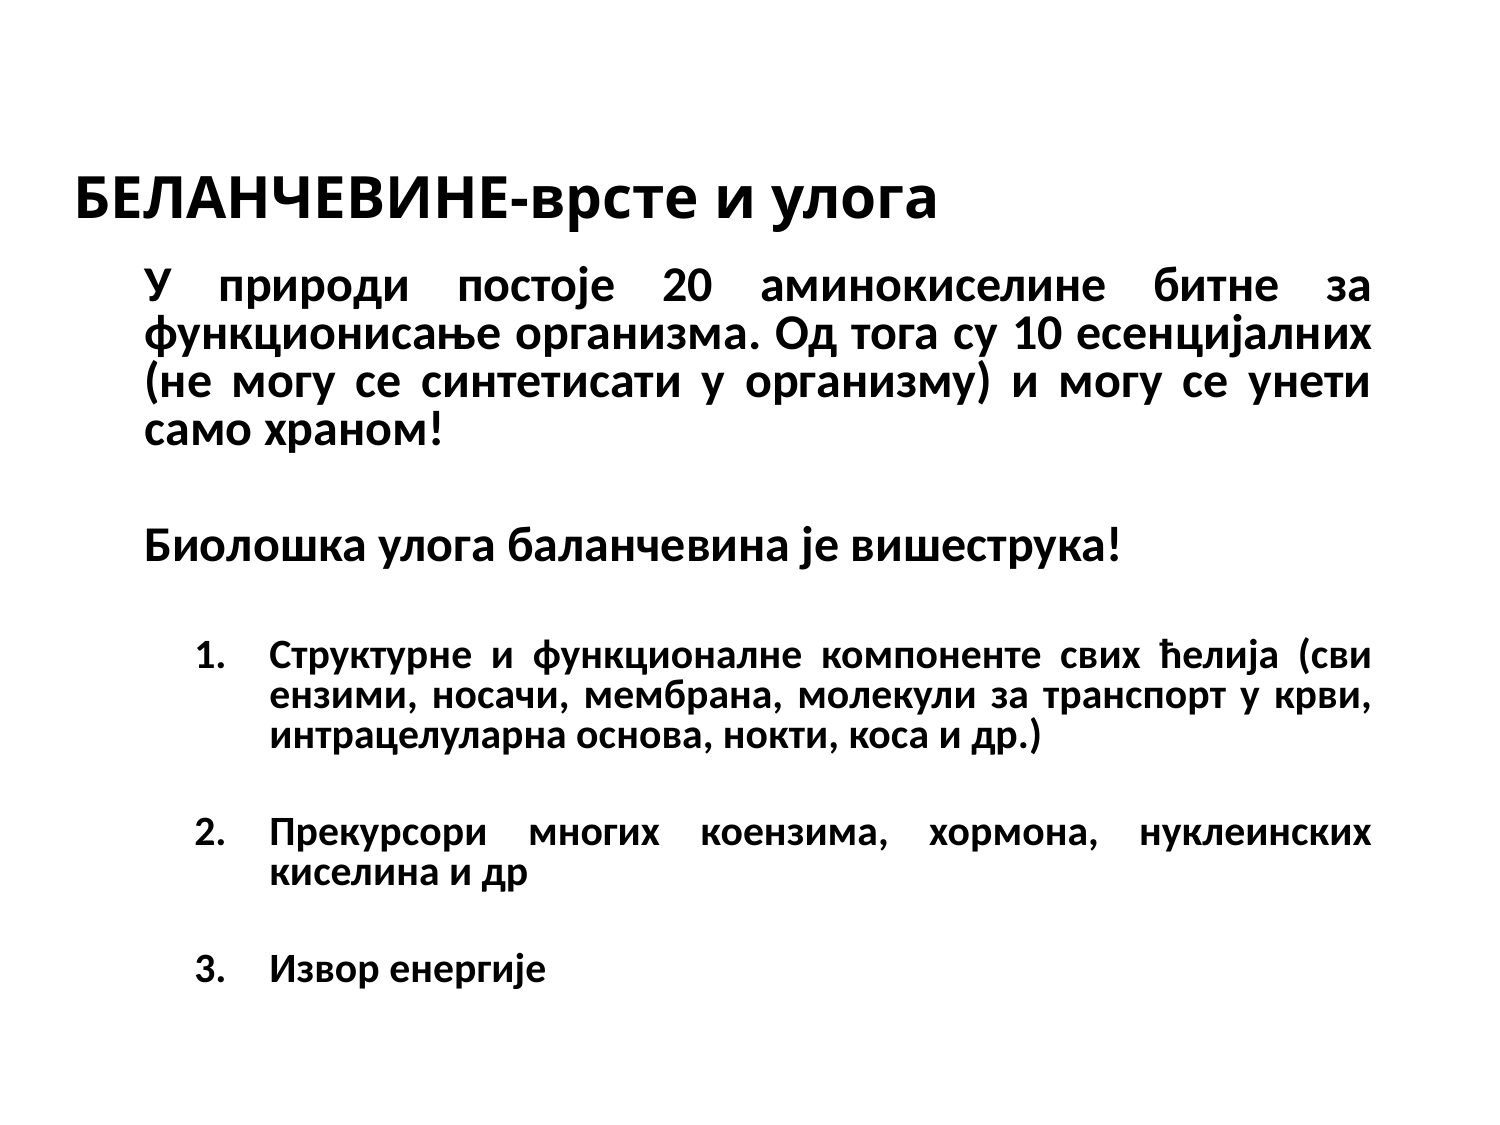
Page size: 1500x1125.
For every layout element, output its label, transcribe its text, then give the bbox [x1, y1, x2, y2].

subtitle У природи постоје 20 аминокиселине битне за функционисање организма. Од тога су 10 есенцијалних (не могу се синтетисати у организму) и могу се унети само храном! Биолошка улога баланчевина је вишеструка! Структурне и функционалне компоненте свих ћелија (сви ензими, носачи, мембрана, молекули за транспорт у крви, интрацелуларна основа, нокти, коса и др.) Прекурсори многих коензима, хормона, нуклеинских киселина и др Извор енергије [29, 255, 1388, 1094]
text_box БЕЛАНЧЕВИНЕ-врсте и улога [58, 152, 1370, 238]
